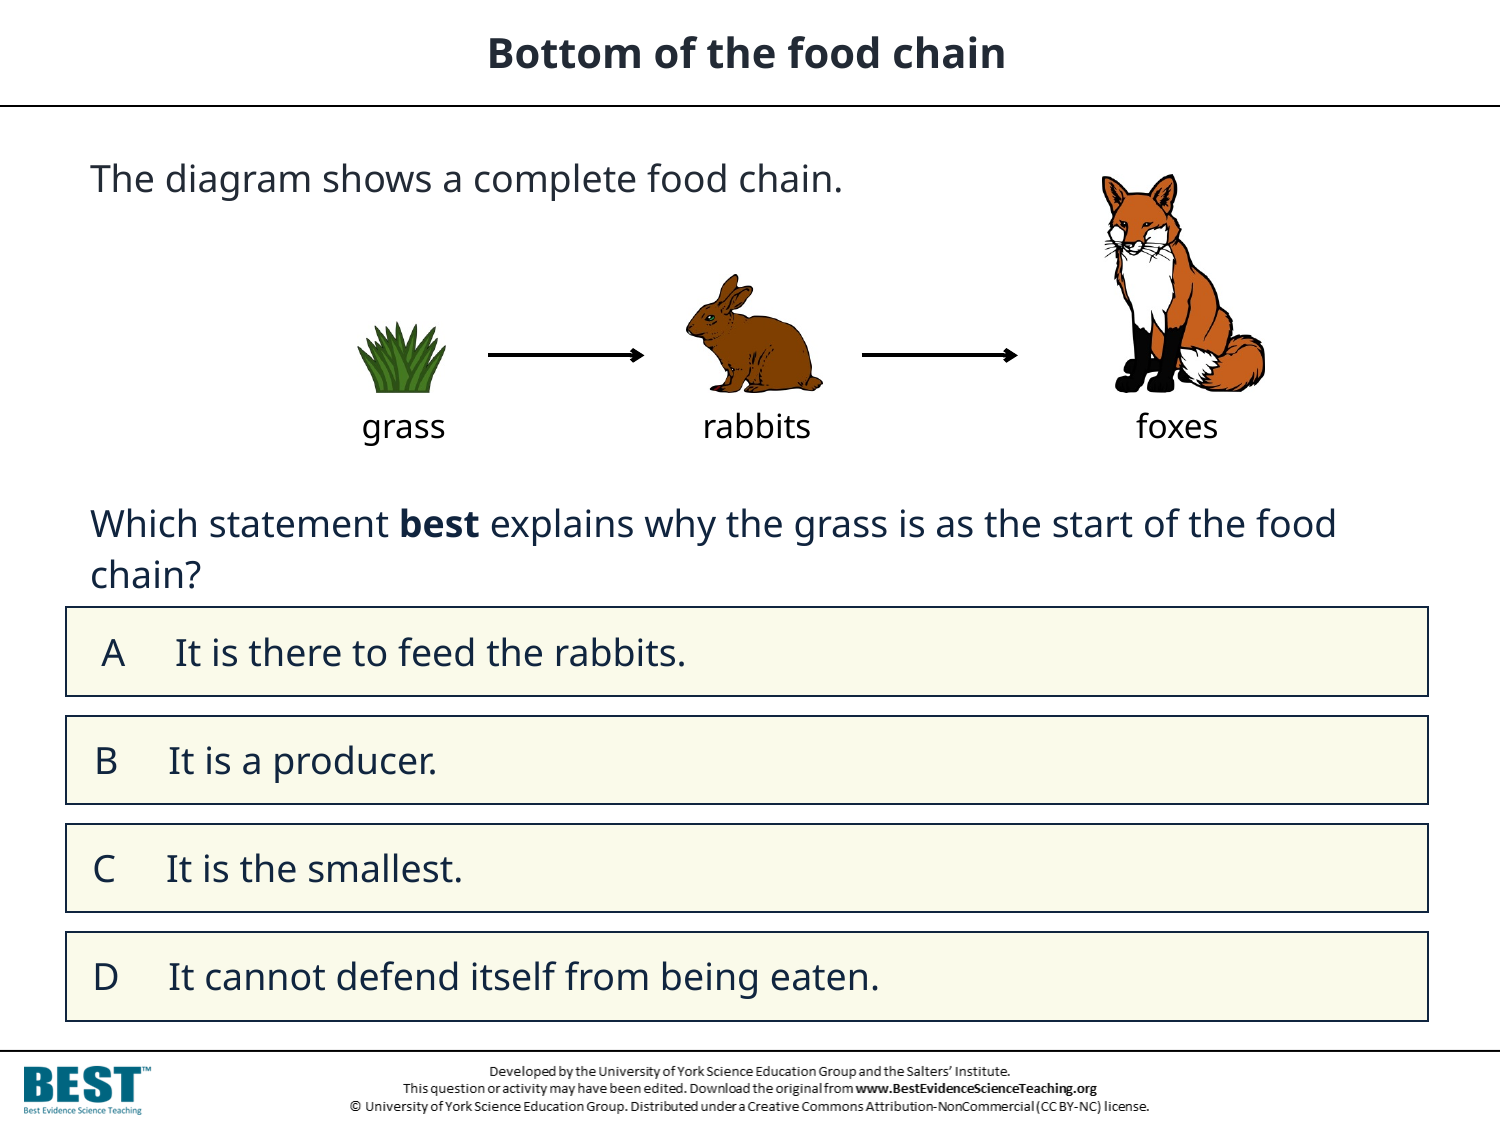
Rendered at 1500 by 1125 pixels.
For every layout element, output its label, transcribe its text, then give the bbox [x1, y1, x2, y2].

text_box Bottom of the food chain [23, 4, 1471, 99]
picture [0, 105, 1500, 1125]
